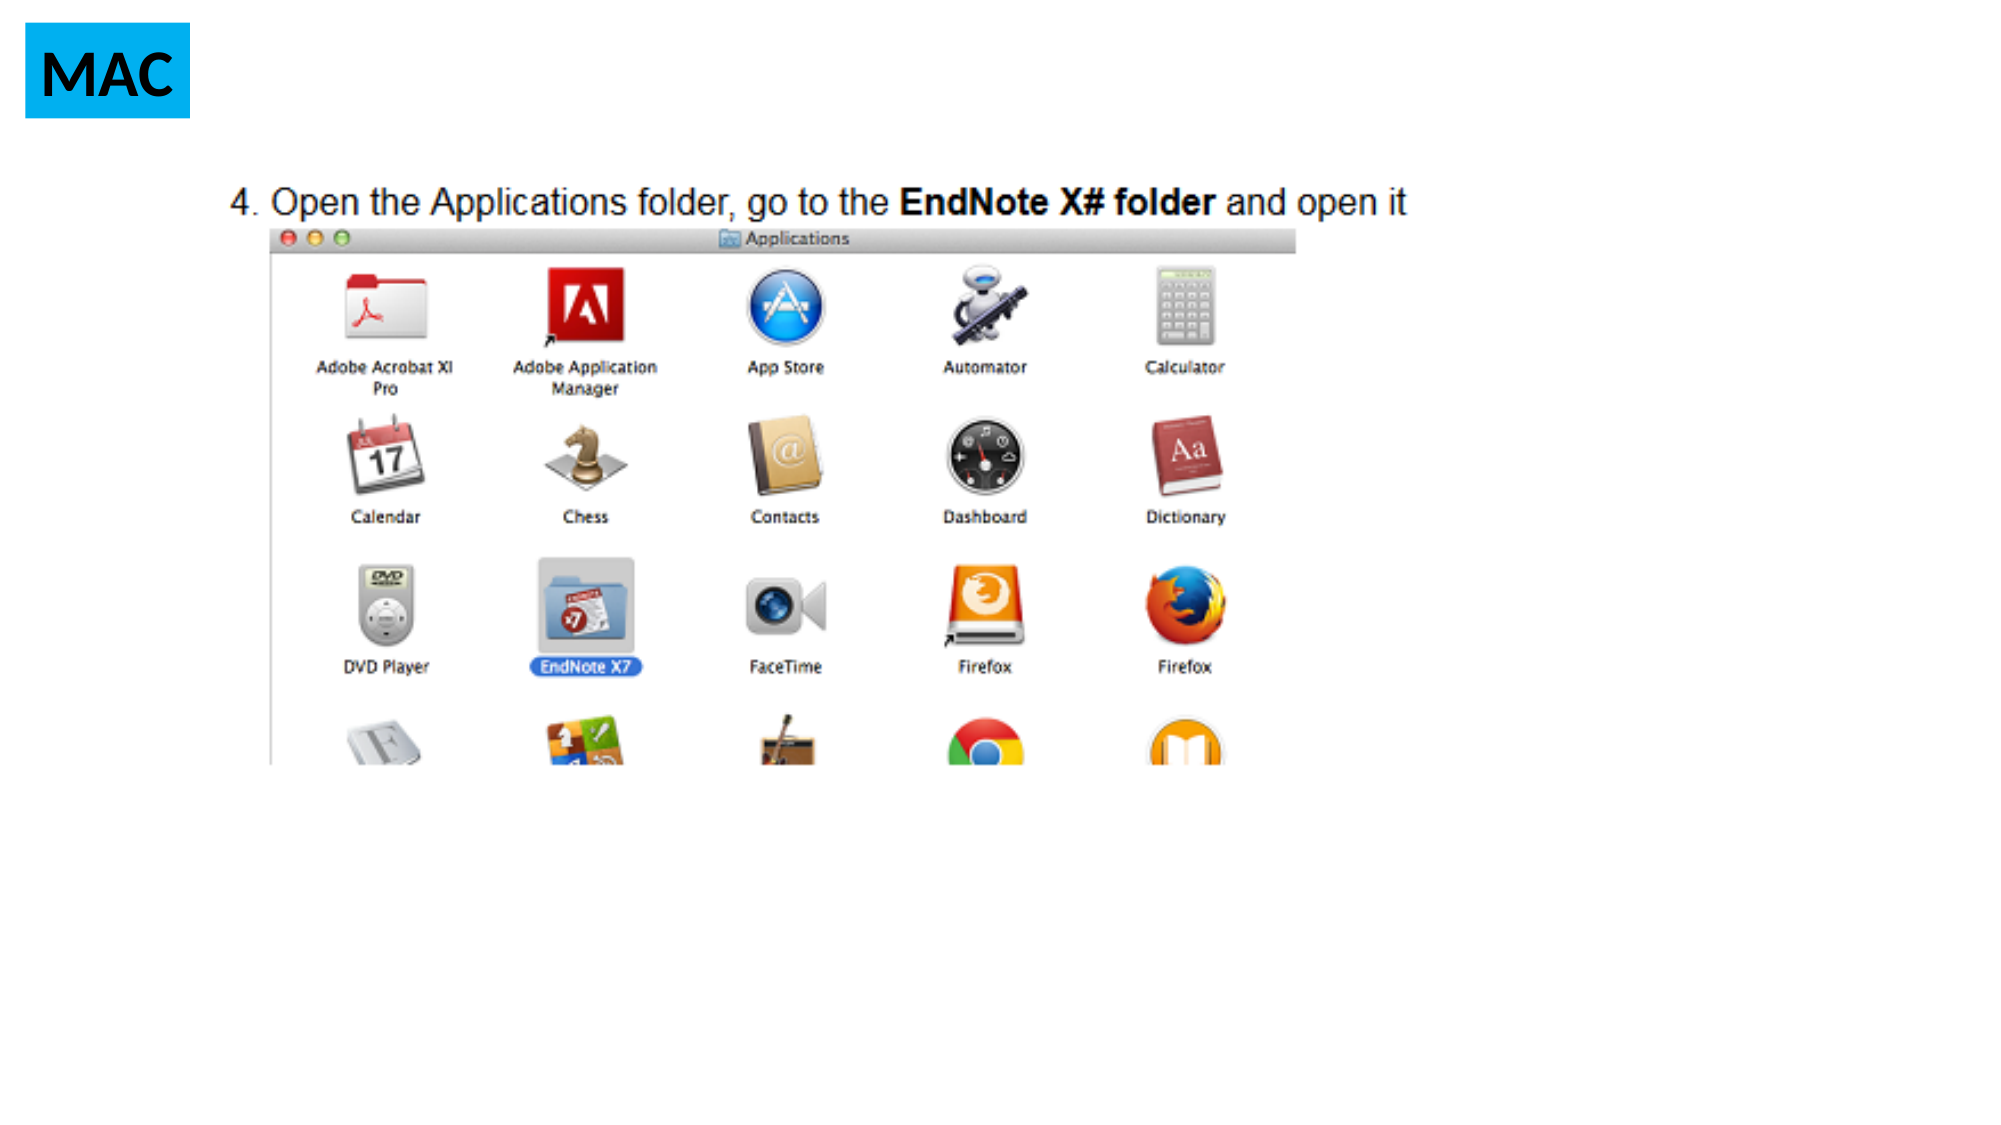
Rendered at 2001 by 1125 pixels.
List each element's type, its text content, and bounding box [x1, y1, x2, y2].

text_box MAC [25, 22, 190, 119]
picture [138, 122, 1561, 818]
